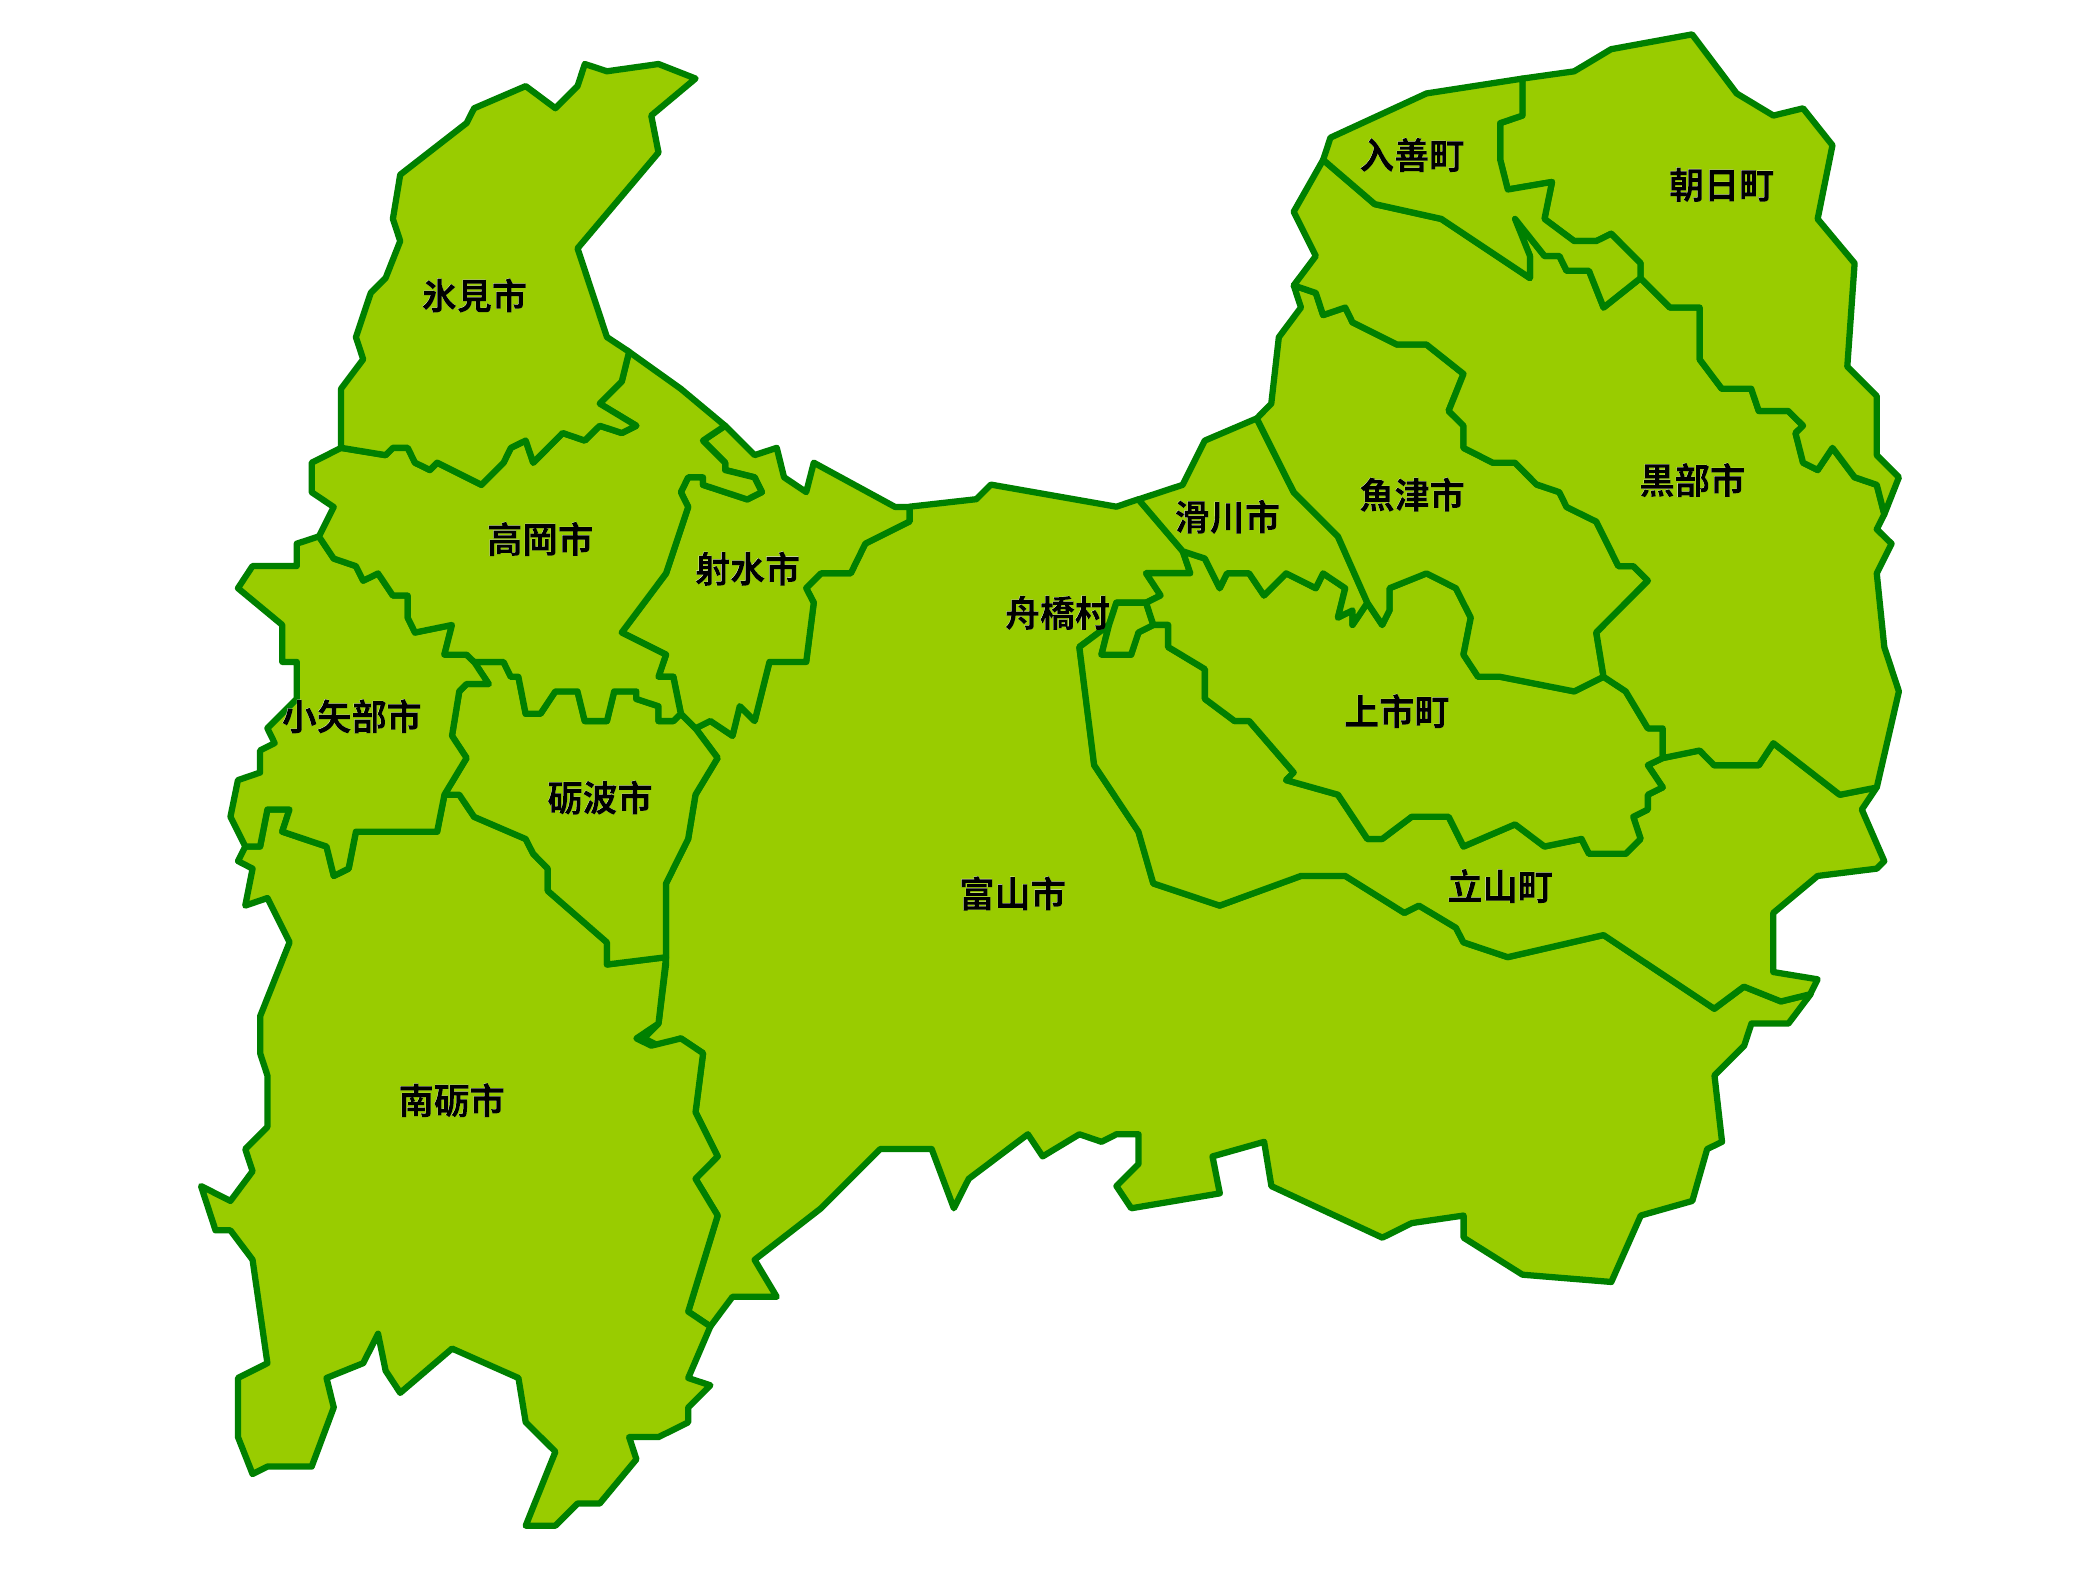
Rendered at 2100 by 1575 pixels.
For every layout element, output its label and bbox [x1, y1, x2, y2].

text_box [1669, 167, 1774, 203]
text_box [1448, 868, 1553, 904]
text_box [1345, 693, 1449, 729]
text_box [200, 34, 1900, 1526]
text_box [1175, 499, 1280, 535]
text_box [422, 277, 527, 313]
text_box [1005, 595, 1110, 631]
text_box [547, 779, 652, 815]
text_box [488, 521, 593, 557]
text_box [695, 550, 800, 587]
text_box [282, 698, 421, 734]
text_box [961, 875, 1066, 911]
text_box [1640, 462, 1745, 498]
text_box [400, 1082, 504, 1118]
text_box [1359, 477, 1464, 513]
text_box [1359, 137, 1464, 173]
